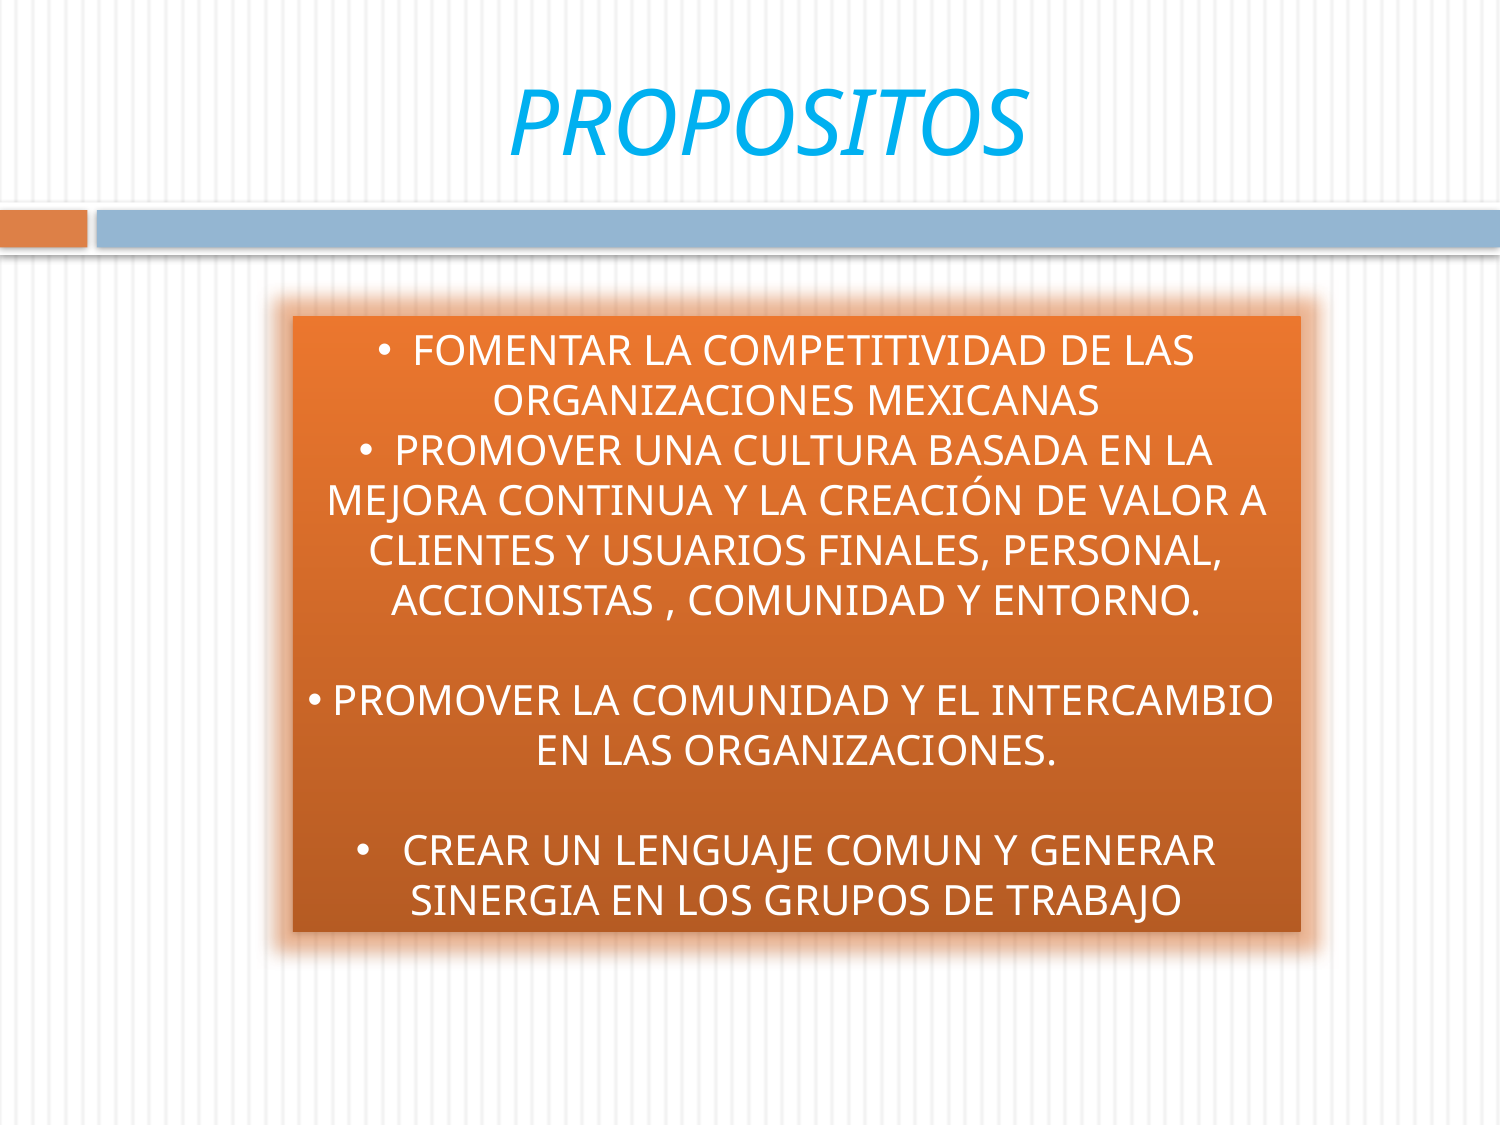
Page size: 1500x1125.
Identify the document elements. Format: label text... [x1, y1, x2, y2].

text_box FOMENTAR LA COMPETITIVIDAD DE LAS ORGANIZACIONES MEXICANAS PROMOVER UNA CULTURA BASADA EN LA MEJORA CONTINUA Y LA CREACIÓN DE VALOR A CLIENTES Y USUARIOS FINALES, PERSONAL, ACCIONISTAS , COMUNIDAD Y ENTORNO. PROMOVER LA COMUNIDAD Y EL INTERCAMBIO EN LAS ORGANIZACIONES. CREAR UN LENGUAJE COMUN Y GENERAR SINERGIA EN LOS GRUPOS DE TRABAJO [292, 316, 1301, 932]
title PROPOSITOS [99, 37, 1438, 200]
